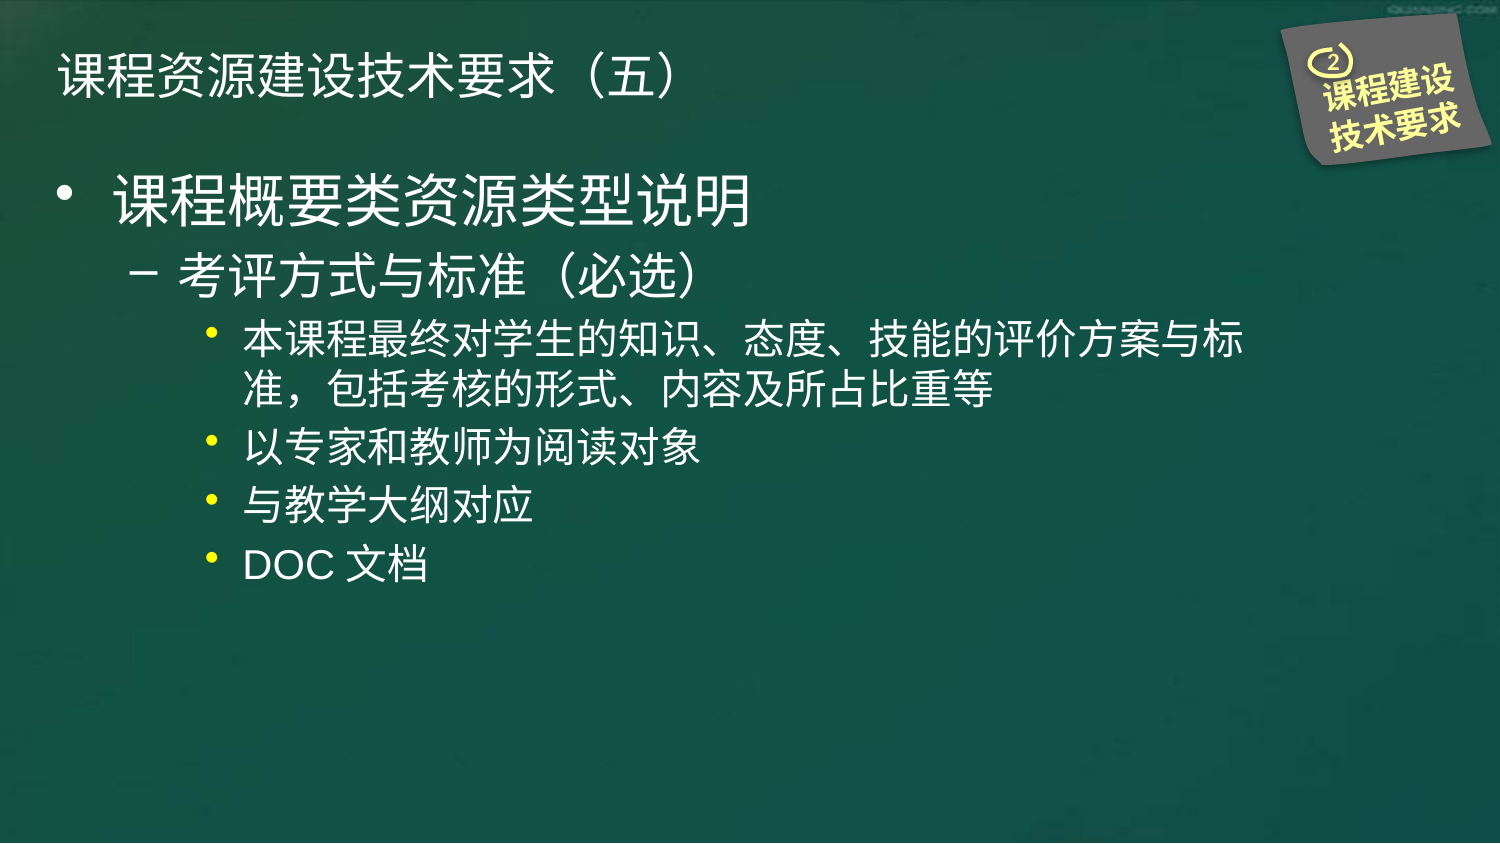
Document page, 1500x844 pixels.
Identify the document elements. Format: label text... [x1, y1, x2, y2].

list 课程概要类资源类型说明 考评方式与标准（必选） 本课程最终对学生的知识、态度、技能的评价方案与标准，包括考核的形式、内容及所占比重等 以专家和教师为阅读对象 与教学大纲对应 DOC文档 [40, 156, 1341, 752]
picture [0, 0, 1500, 843]
title 课程资源建设技术要求（五） [41, 37, 957, 112]
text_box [1280, 12, 1492, 167]
